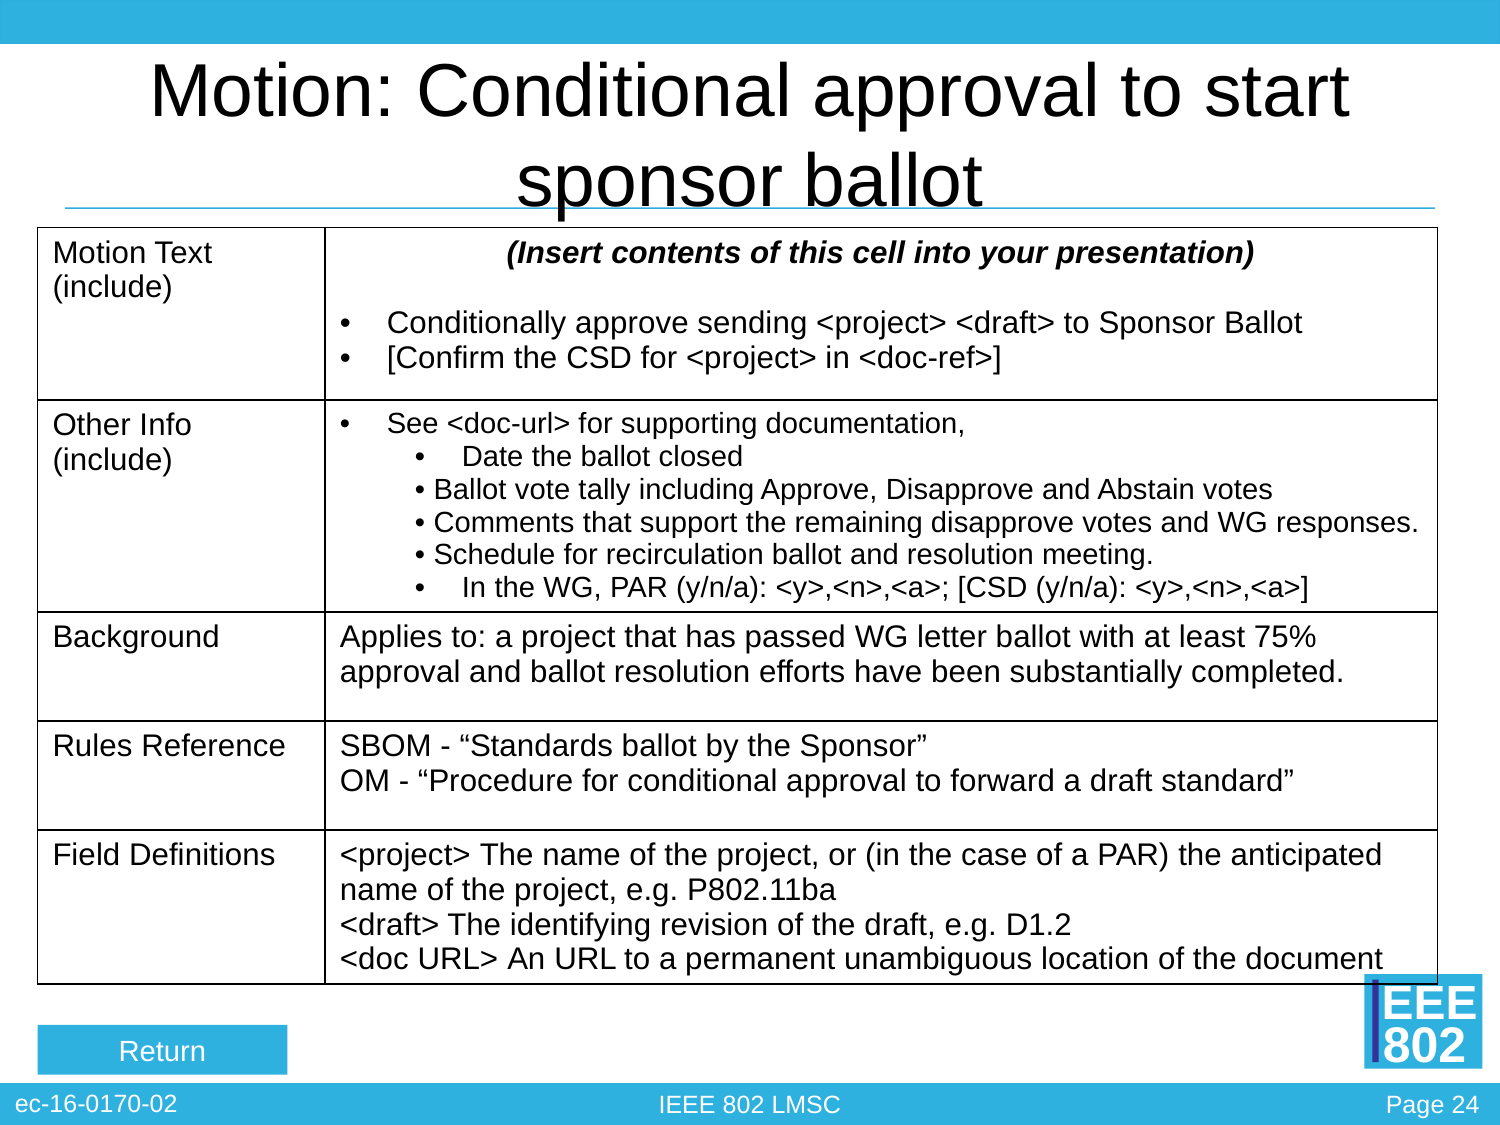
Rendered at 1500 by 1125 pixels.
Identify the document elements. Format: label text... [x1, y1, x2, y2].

table_cell SBOM - “Standards ballot by the Sponsor” OM - “Procedure for conditional approval to forward a draft standard” [326, 722, 1437, 829]
table_cell Field Definitions [38, 831, 324, 983]
title Motion: Conditional approval to start sponsor ballot [75, 66, 1425, 197]
table_header (Insert contents of this cell into your presentation) [326, 228, 1437, 298]
table_cell Applies to: a project that has passed WG letter ballot with at least 75% approval and ballot resolution efforts have been substantially completed. [326, 613, 1437, 720]
table_header Motion Text (include) [38, 228, 324, 399]
table_cell <project> The name of the project, or (in the case of a PAR) the anticipated name of the project, e.g. P802.11ba <draft> The identifying revision of the draft, e.g. D1.2 <doc URL> An URL to a permanent unambiguous location of the document [326, 831, 1437, 983]
table_cell See <doc-url> for supporting documentation, Date the ballot closed • Ballot vote tally including Approve, Disapprove and Abstain votes • Comments that support the remaining disapprove votes and WG responses. • Schedule for recirculation ballot and resolution meeting. In the WG, PAR (y/n/a): <y>,<n>,<a>; [CSD (y/n/a): <y>,<n>,<a>] [326, 401, 1437, 611]
text_box Return [37, 1024, 288, 1075]
table_cell Rules Reference [38, 722, 324, 829]
table_cell Other Info (include) [38, 401, 324, 611]
table_cell Background [38, 613, 324, 720]
table_cell Conditionally approve sending <project> <draft> to Sponsor Ballot [Confirm the CSD for <project> in <doc-ref>] [326, 298, 1437, 399]
